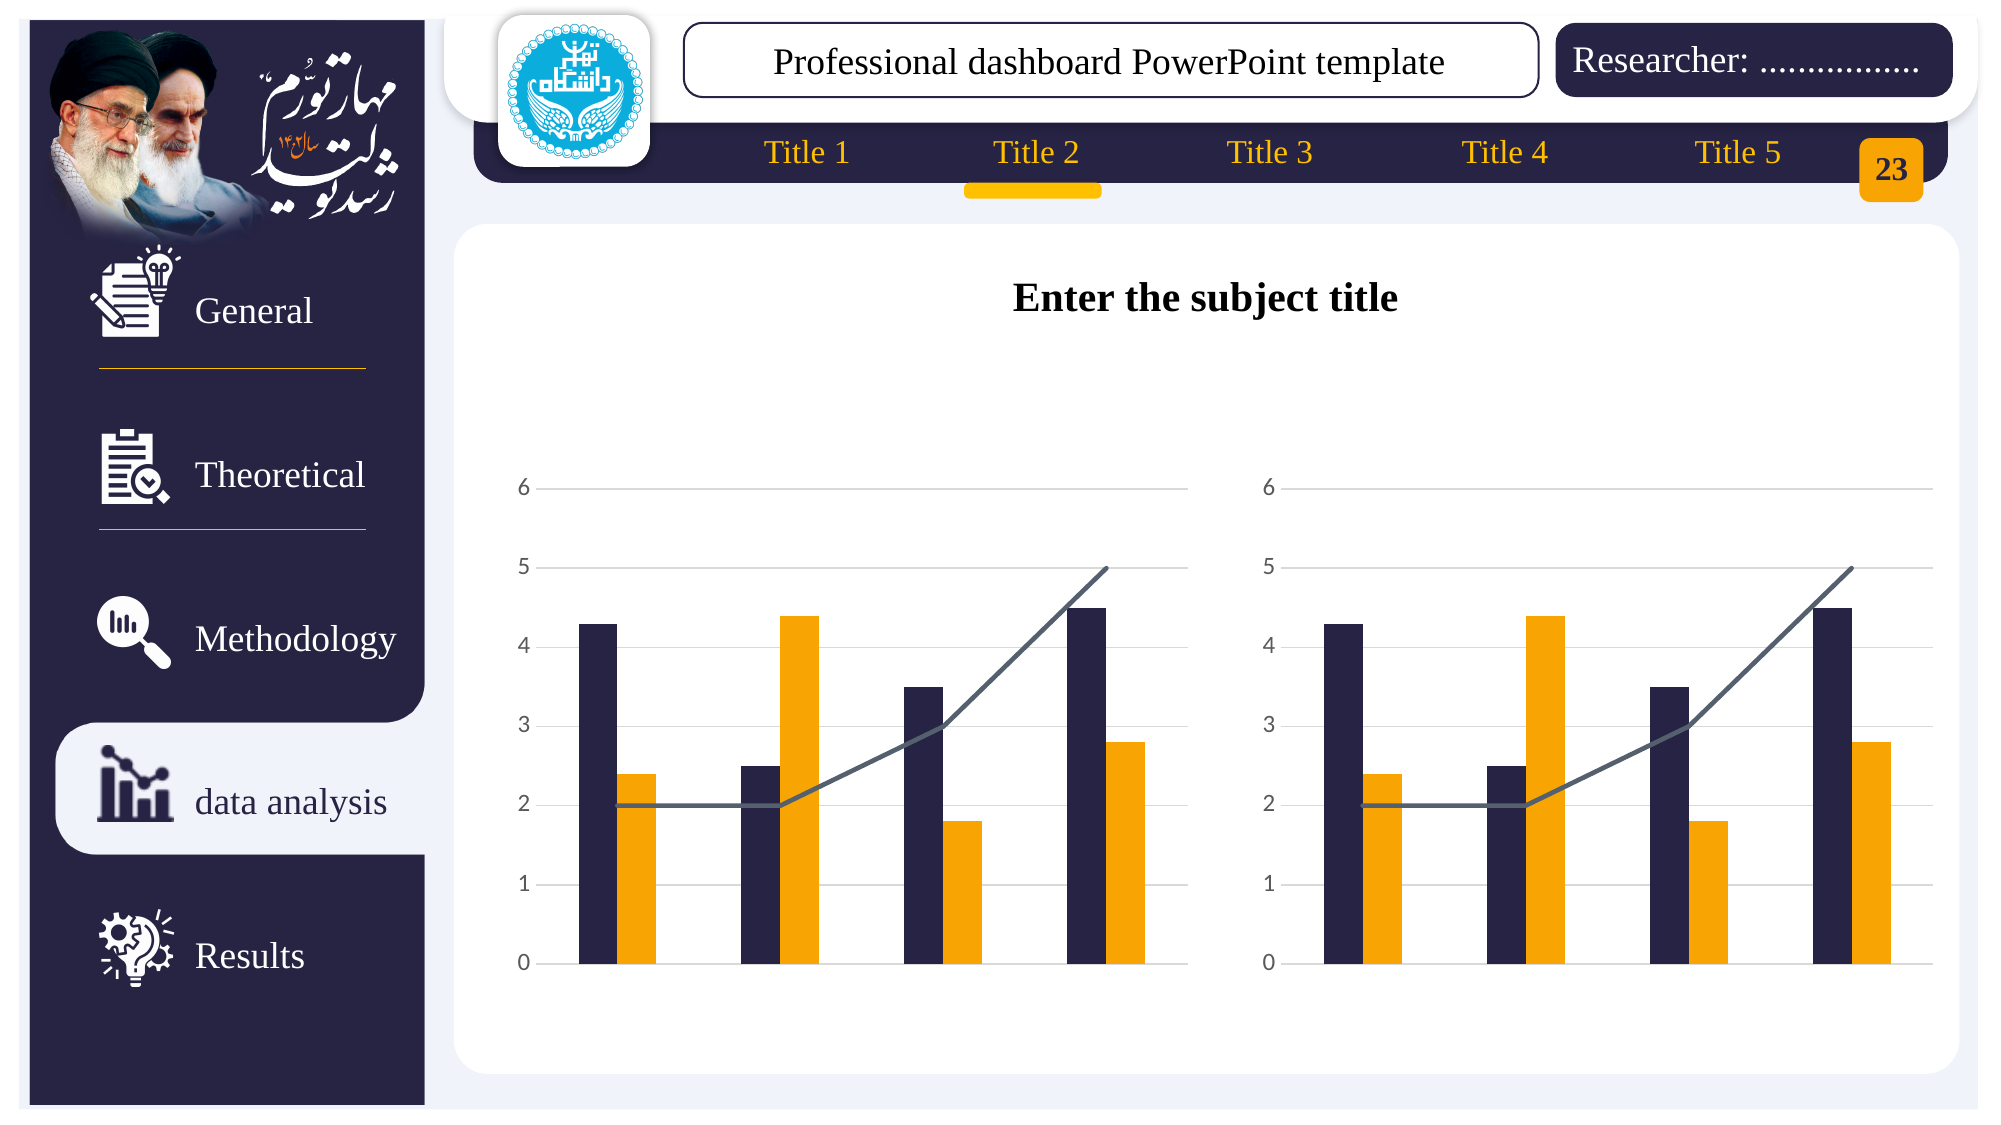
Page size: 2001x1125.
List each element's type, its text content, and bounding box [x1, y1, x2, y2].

text_box Title 4 [1412, 123, 1598, 178]
text_box Title 3 [1177, 123, 1363, 178]
text_box [497, 13, 651, 168]
text_box [962, 181, 1103, 200]
text_box Title 1 [706, 123, 908, 178]
picture [506, 22, 644, 160]
text_box Title 5 [1645, 123, 1831, 178]
text_box Researcher: ................. [1557, 27, 1958, 88]
text_box 23 [1857, 139, 1927, 195]
text_box Title 2 [936, 123, 1137, 178]
chart [1248, 466, 1948, 987]
chart [503, 466, 1202, 987]
picture [29, 20, 442, 1105]
text_box Professional dashboard PowerPoint template [685, 29, 1534, 89]
text_box [452, 222, 1961, 1076]
text_box Enter the subject title [452, 261, 1960, 327]
